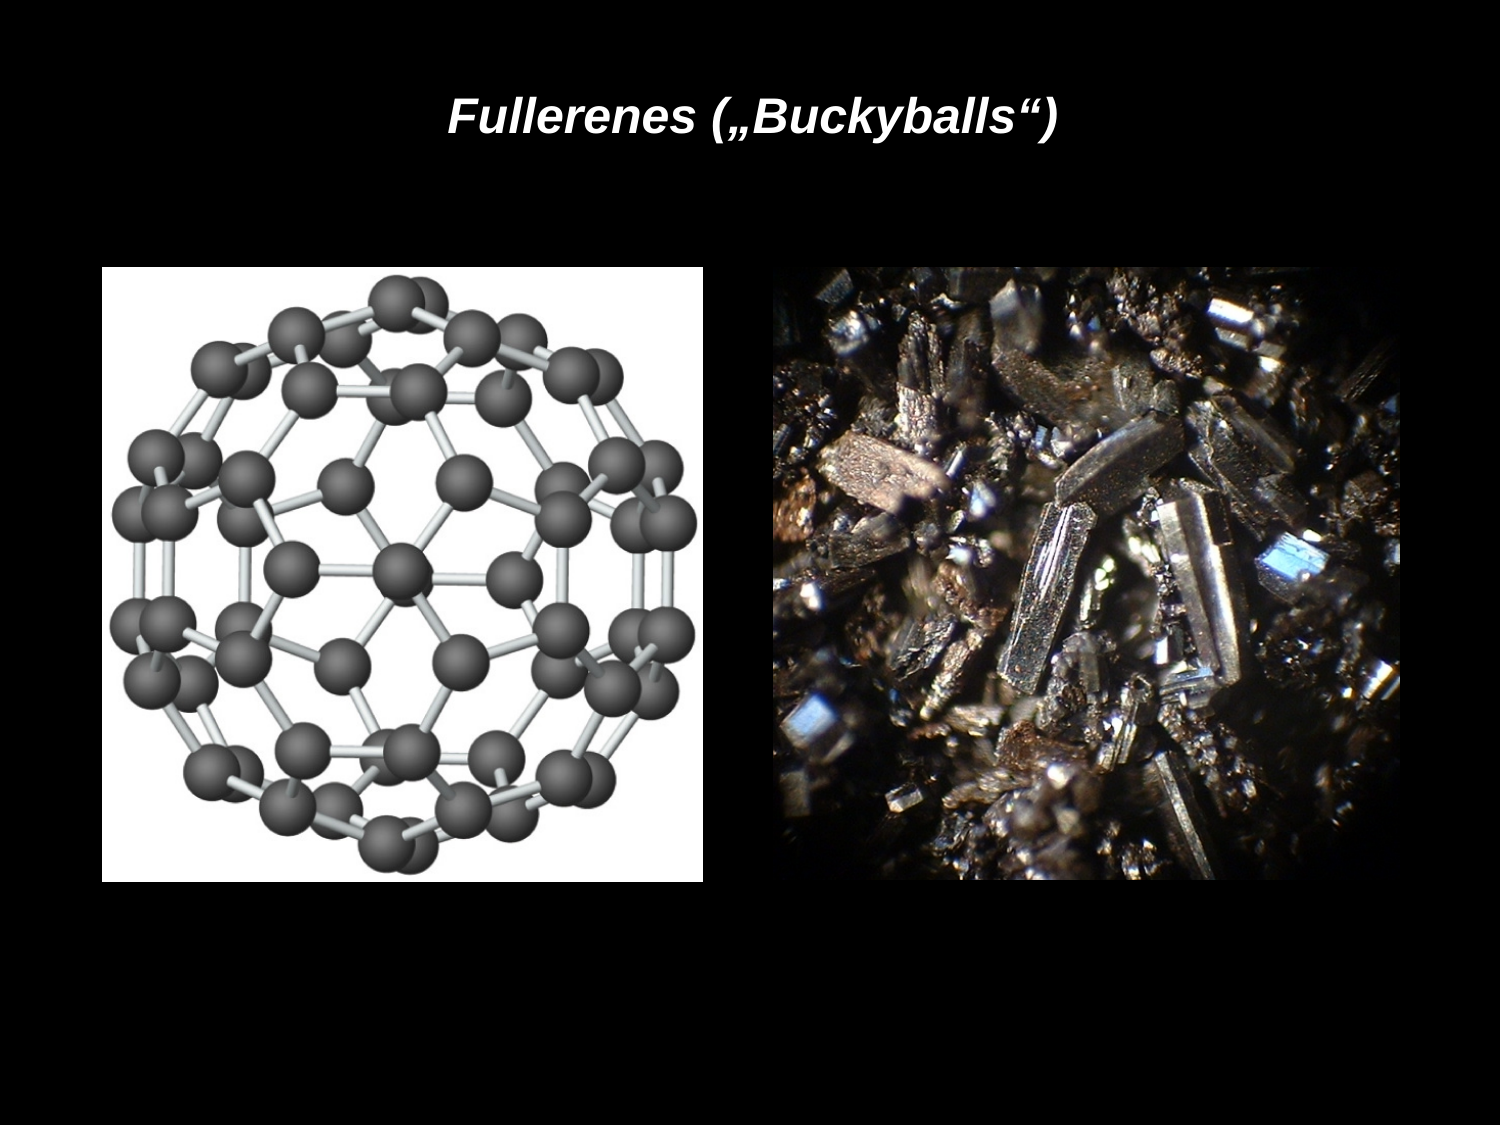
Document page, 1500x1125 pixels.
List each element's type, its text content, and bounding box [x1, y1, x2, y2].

text_box Fullerenes („Buckyballs“) [64, 42, 1441, 185]
picture [773, 266, 1400, 881]
picture [102, 266, 704, 882]
